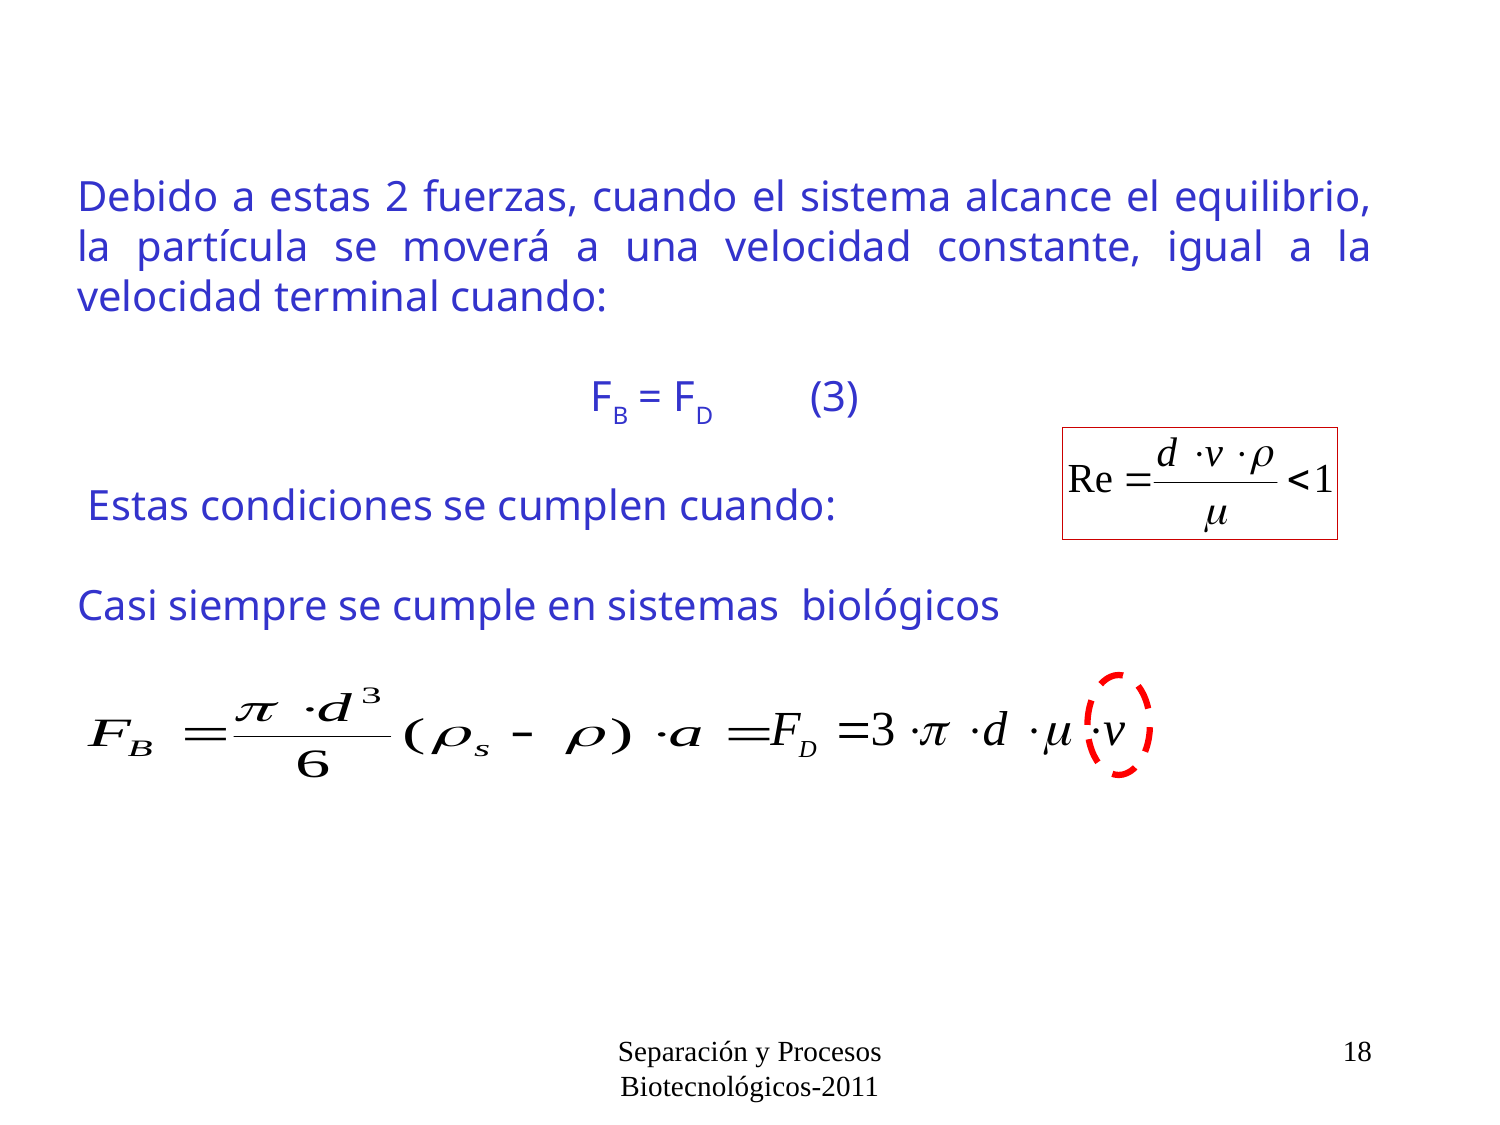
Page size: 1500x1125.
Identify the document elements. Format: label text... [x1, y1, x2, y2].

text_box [62, 112, 1388, 628]
slide_number 18 [1074, 1024, 1388, 1101]
footer Separación y Procesos Biotecnológicos-2011 [512, 1024, 988, 1101]
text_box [74, 675, 1401, 787]
